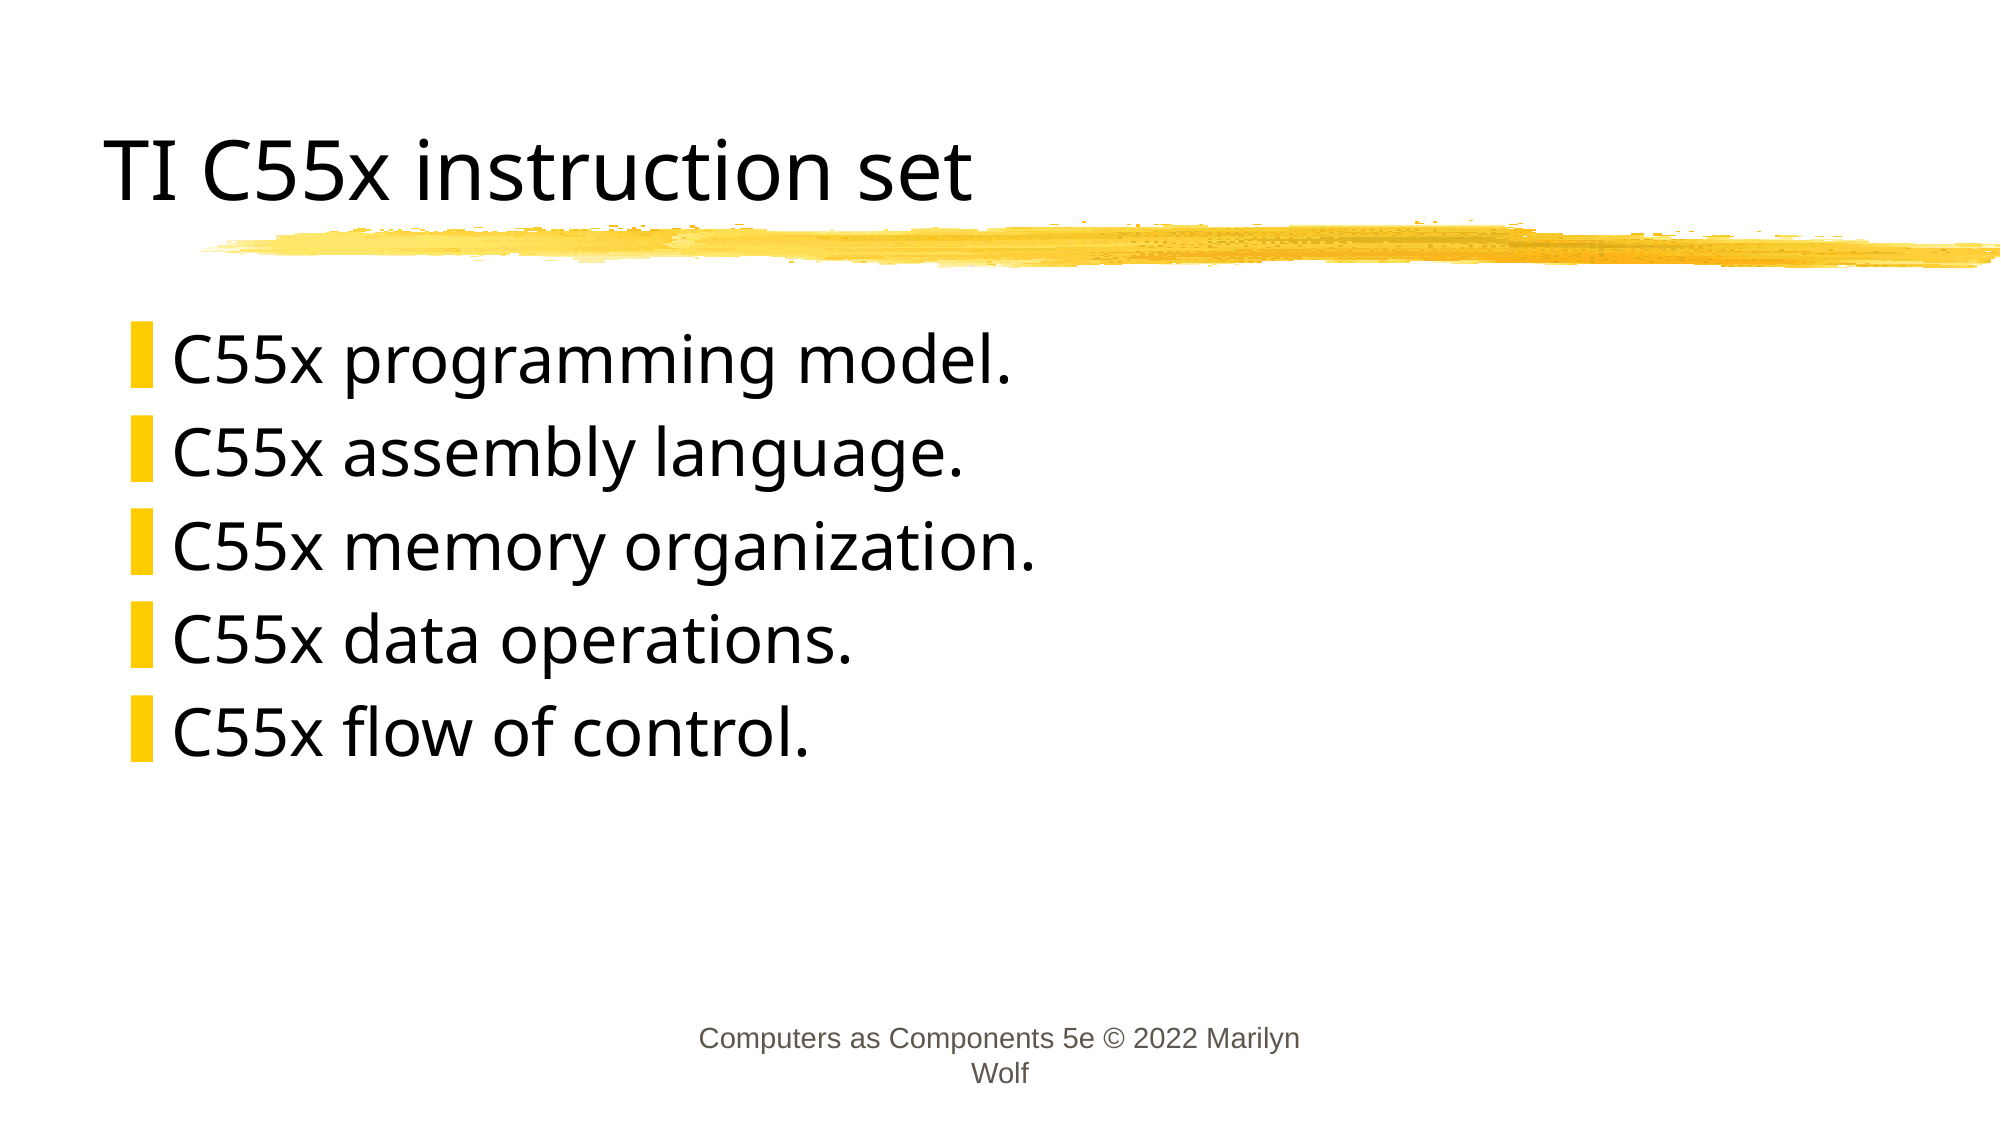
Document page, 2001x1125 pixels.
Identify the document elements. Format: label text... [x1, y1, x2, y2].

picture [200, 215, 2000, 279]
title TI C55x instruction set [88, 37, 1790, 226]
list C55x programming model. C55x assembly language. C55x memory organization. C55x data operations. C55x flow of control. [99, 309, 1890, 994]
footer Computers as Components 5e © 2022 Marilyn Wolf [683, 1021, 1317, 1098]
